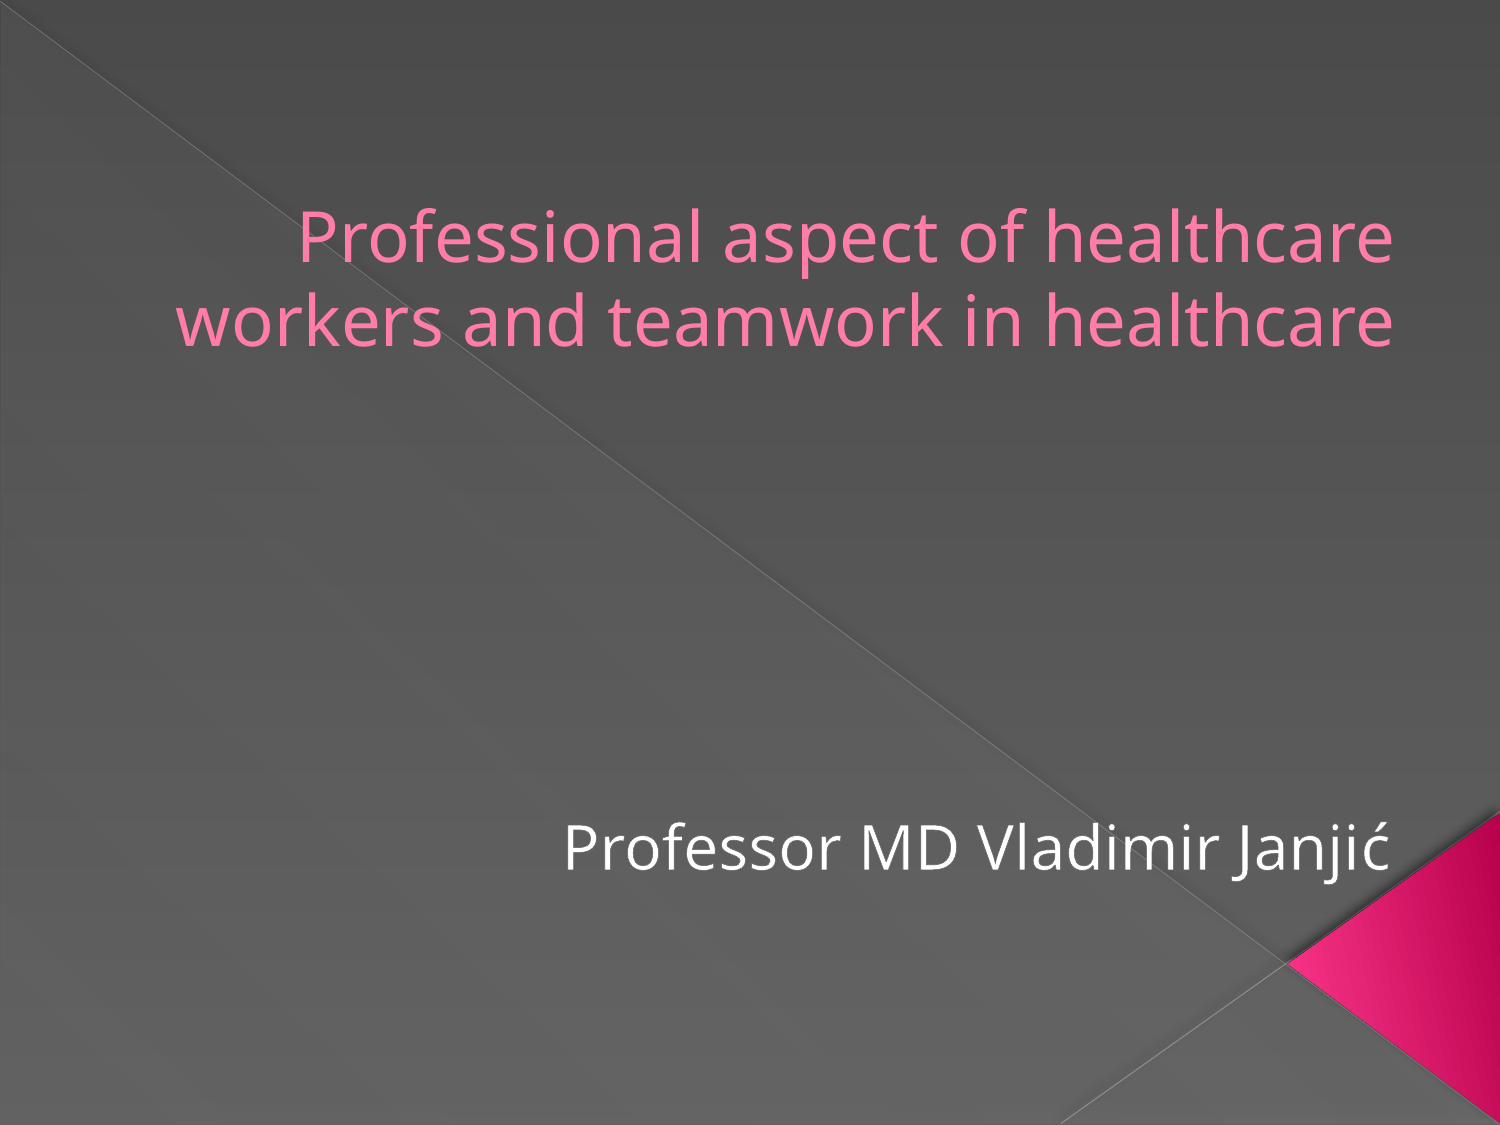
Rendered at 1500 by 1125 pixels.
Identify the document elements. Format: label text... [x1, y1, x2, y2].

title Professional aspect of healthcare workers and teamwork in healthcare [88, 127, 1412, 369]
subtitle Professor MD Vladimir Janjić [88, 800, 1412, 913]
